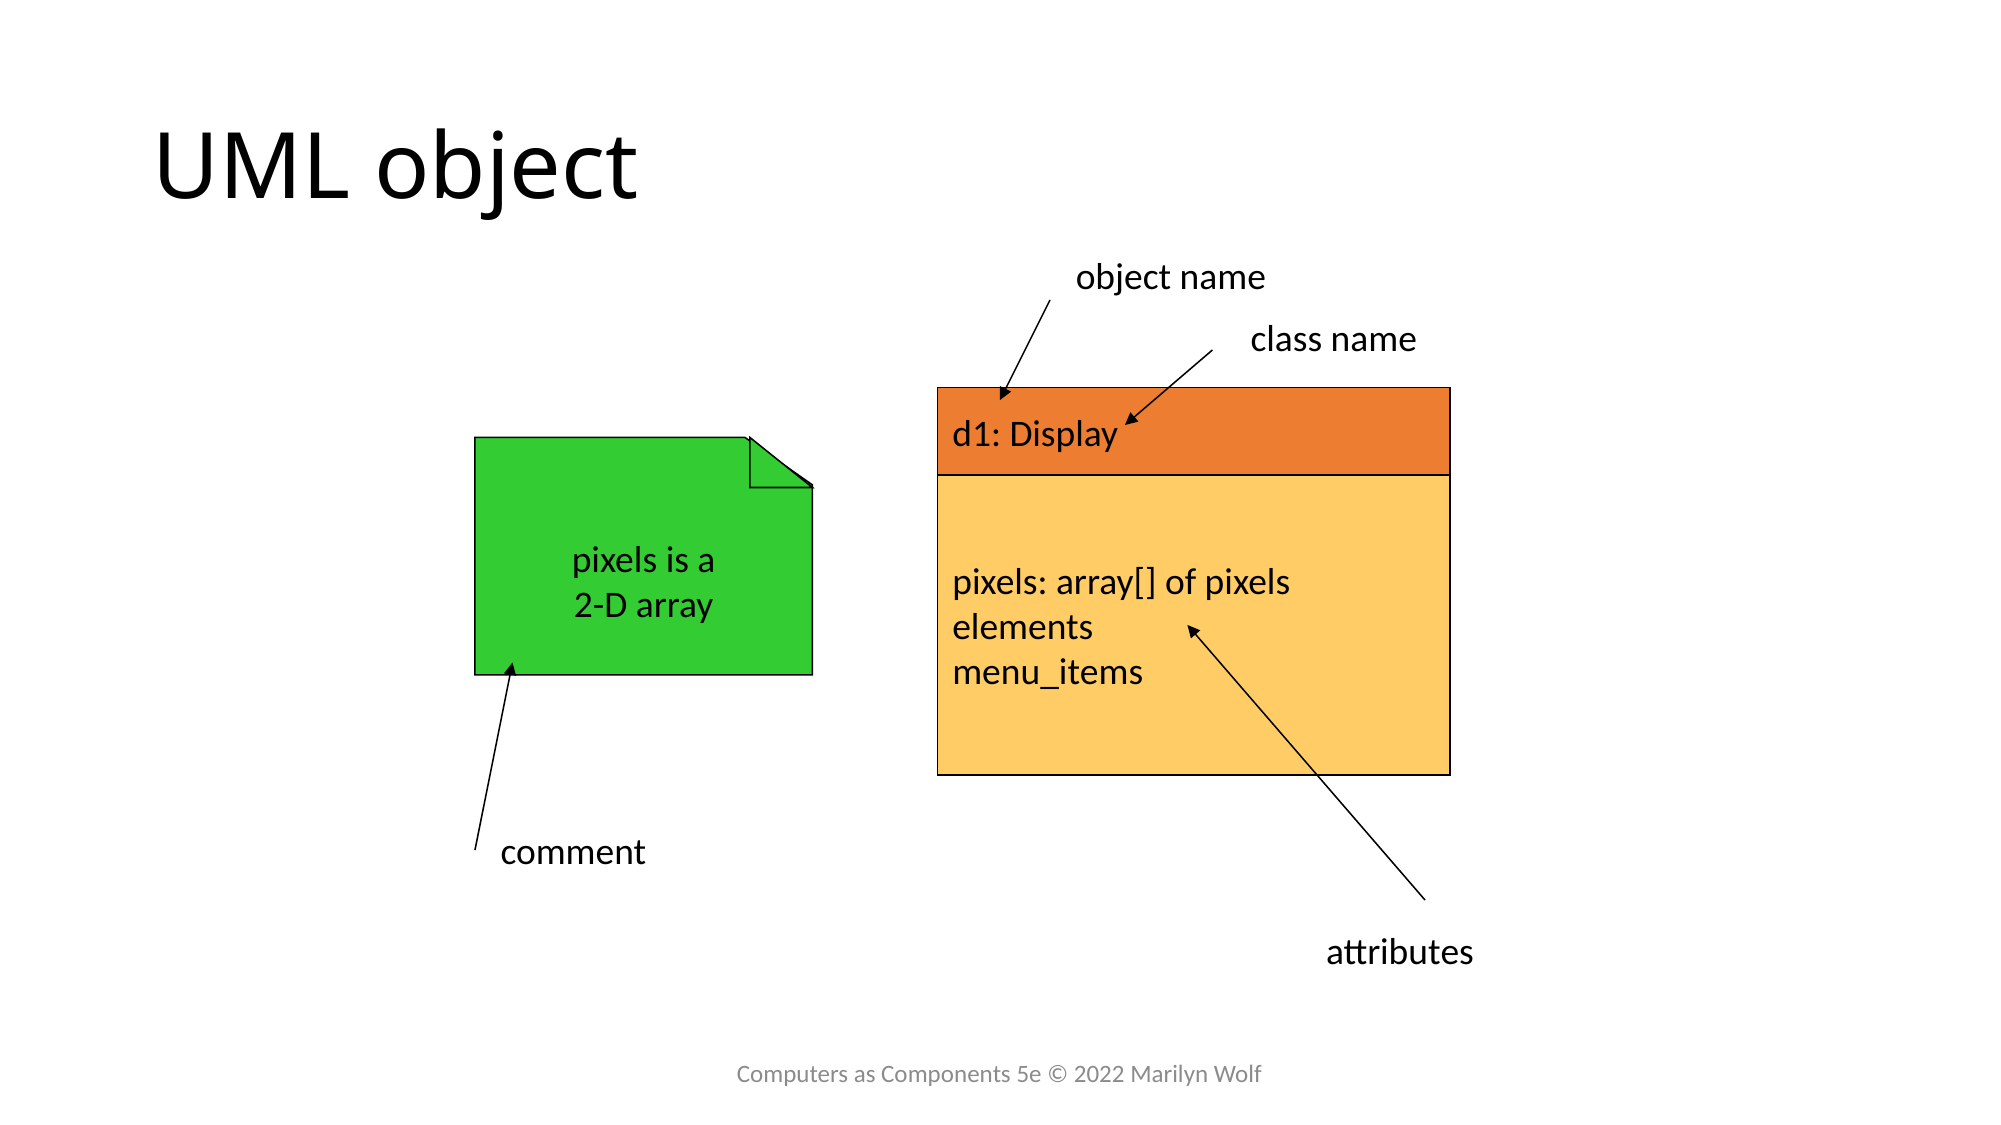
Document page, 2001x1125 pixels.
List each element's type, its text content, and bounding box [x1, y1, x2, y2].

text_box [1187, 624, 1491, 980]
footer Computers as Components 5e © 2022 Marilyn Wolf [662, 1042, 1338, 1103]
text_box [749, 437, 813, 488]
text_box pixels: array[] of pixels elements menu_items [937, 474, 1450, 775]
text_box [1124, 306, 1434, 425]
title UML object [137, 59, 1863, 278]
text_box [999, 244, 1283, 400]
text_box pixels is a 2-D array [474, 437, 813, 675]
text_box d1: Display [937, 387, 1450, 474]
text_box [474, 662, 663, 880]
